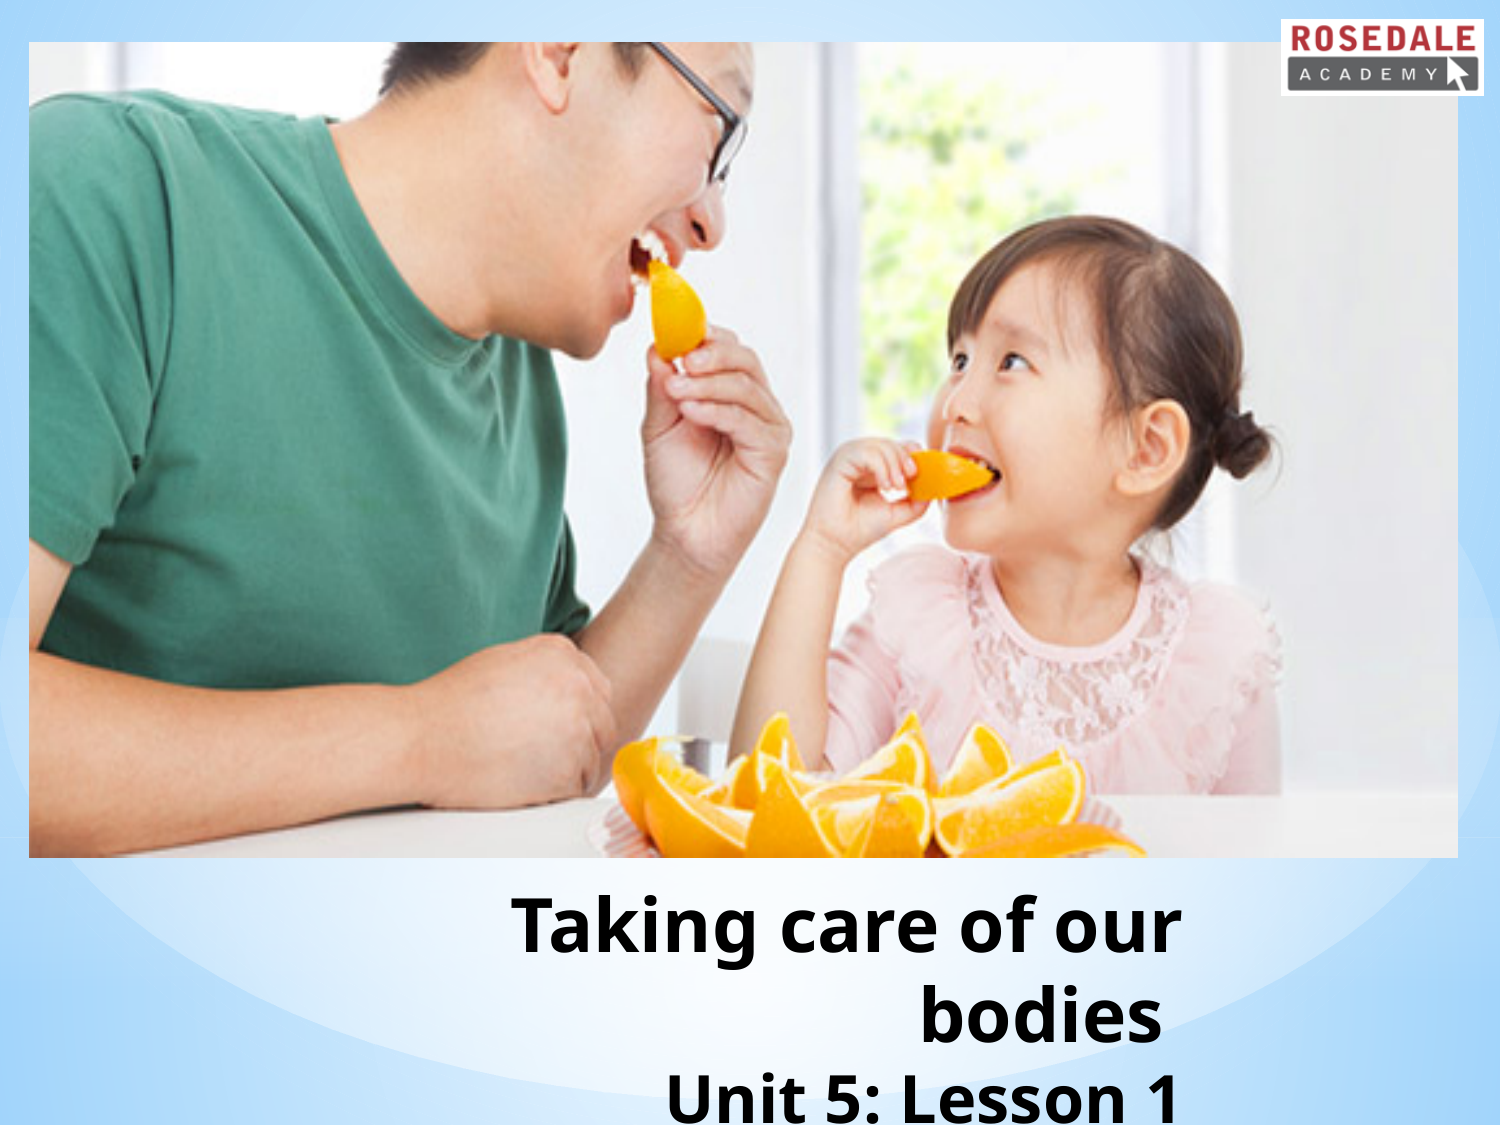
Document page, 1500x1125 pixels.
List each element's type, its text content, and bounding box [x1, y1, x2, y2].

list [29, 42, 1459, 858]
picture [1281, 18, 1484, 97]
title Taking care of our bodies Unit 5: Lesson 1 [265, 869, 1199, 1058]
